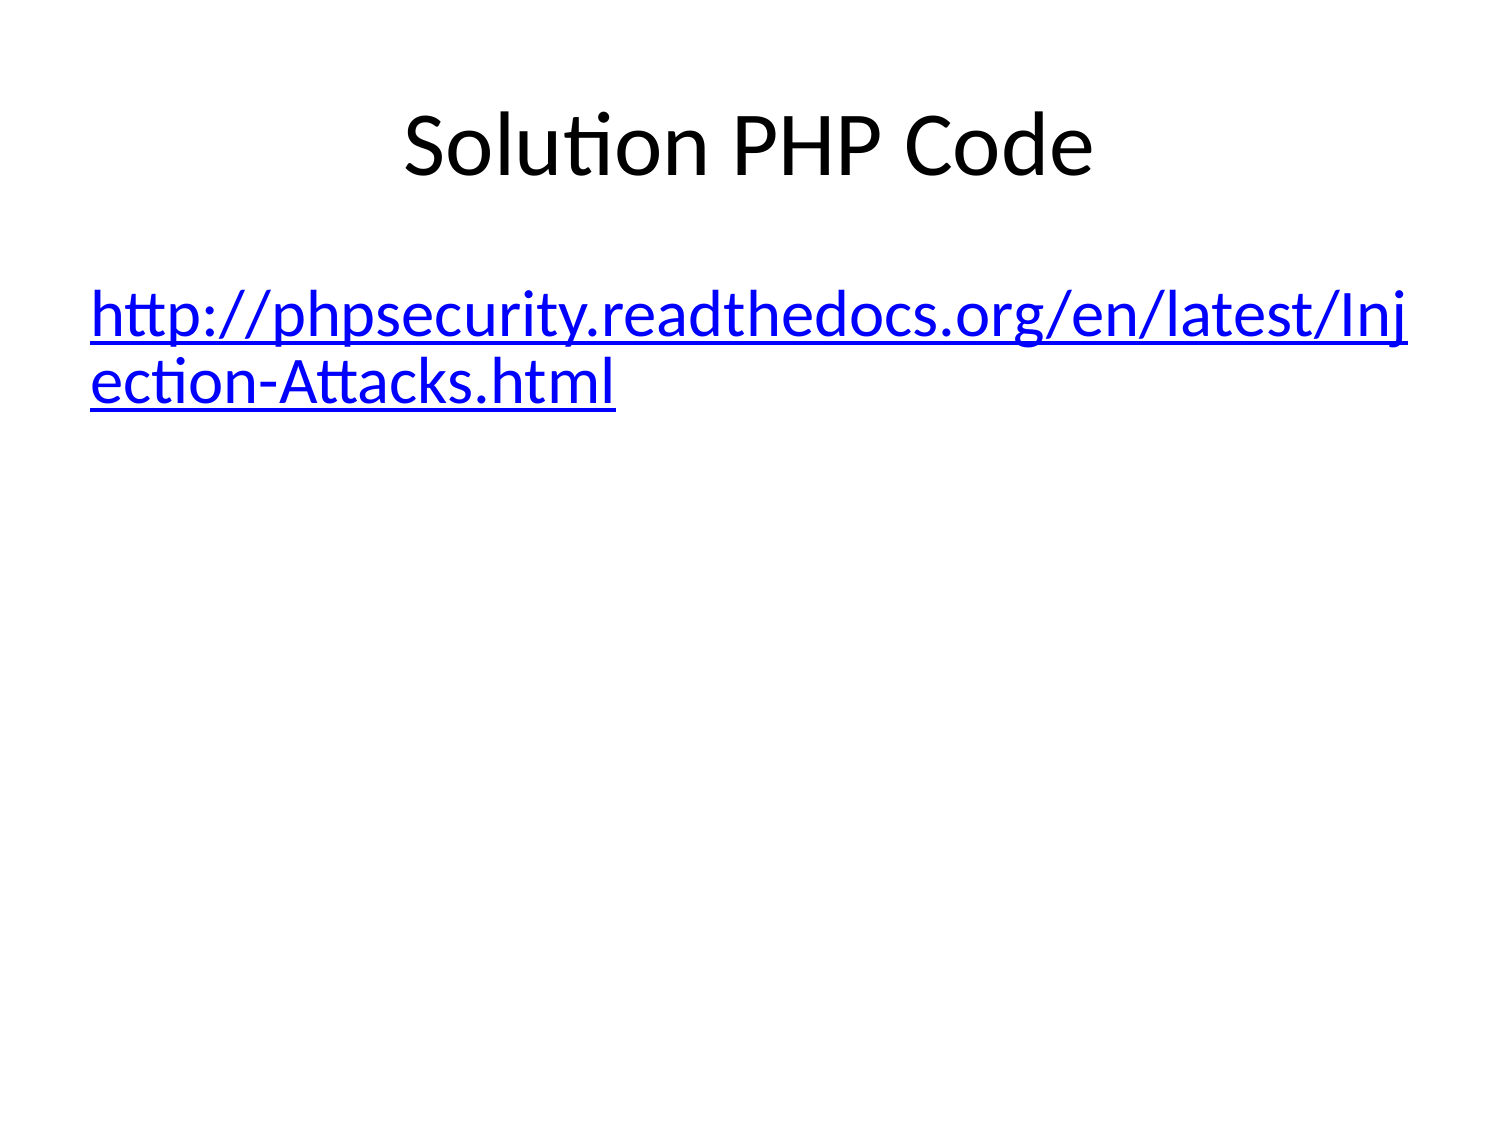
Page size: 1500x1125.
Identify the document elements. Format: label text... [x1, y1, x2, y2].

title Solution PHP Code [75, 45, 1425, 233]
list http://phpsecurity.readthedocs.org/en/latest/Injection-Attacks.html [75, 262, 1425, 1005]
